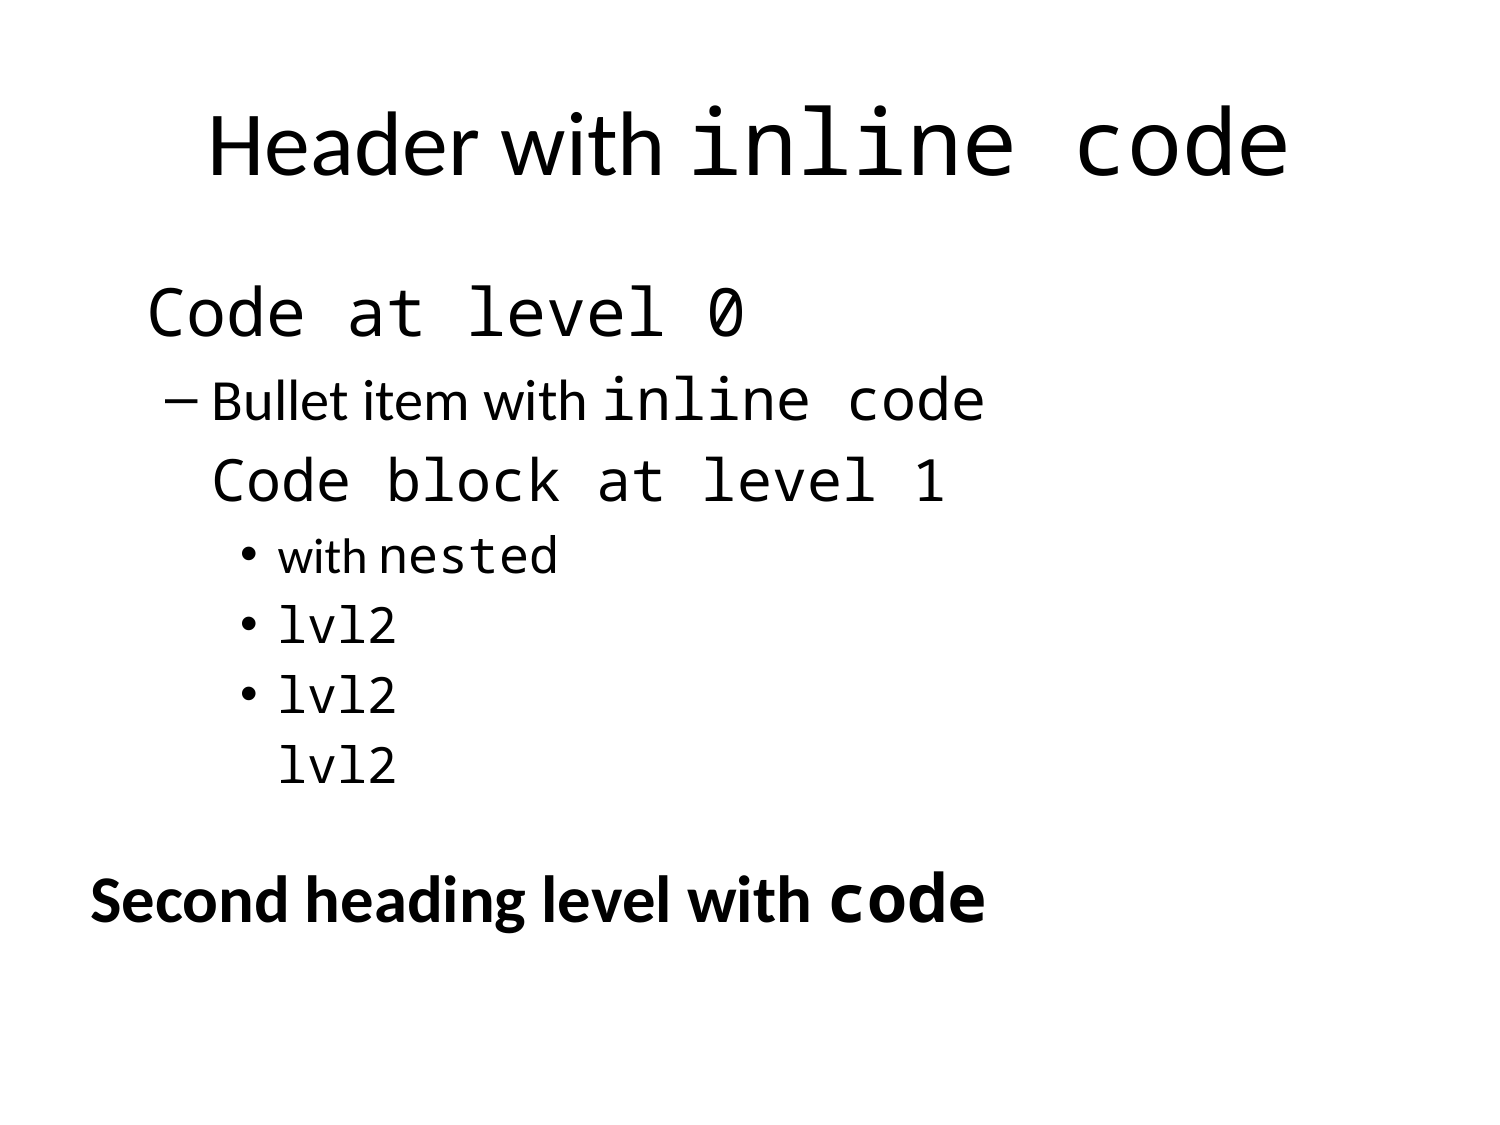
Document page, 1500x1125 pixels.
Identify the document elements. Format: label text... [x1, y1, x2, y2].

list Code at level 0 Bullet item with inline code Code block at level 1 with nested lvl2 lvl2 lvl2 Second heading level with code [75, 262, 1425, 1005]
title Header with inline code [75, 45, 1425, 233]
